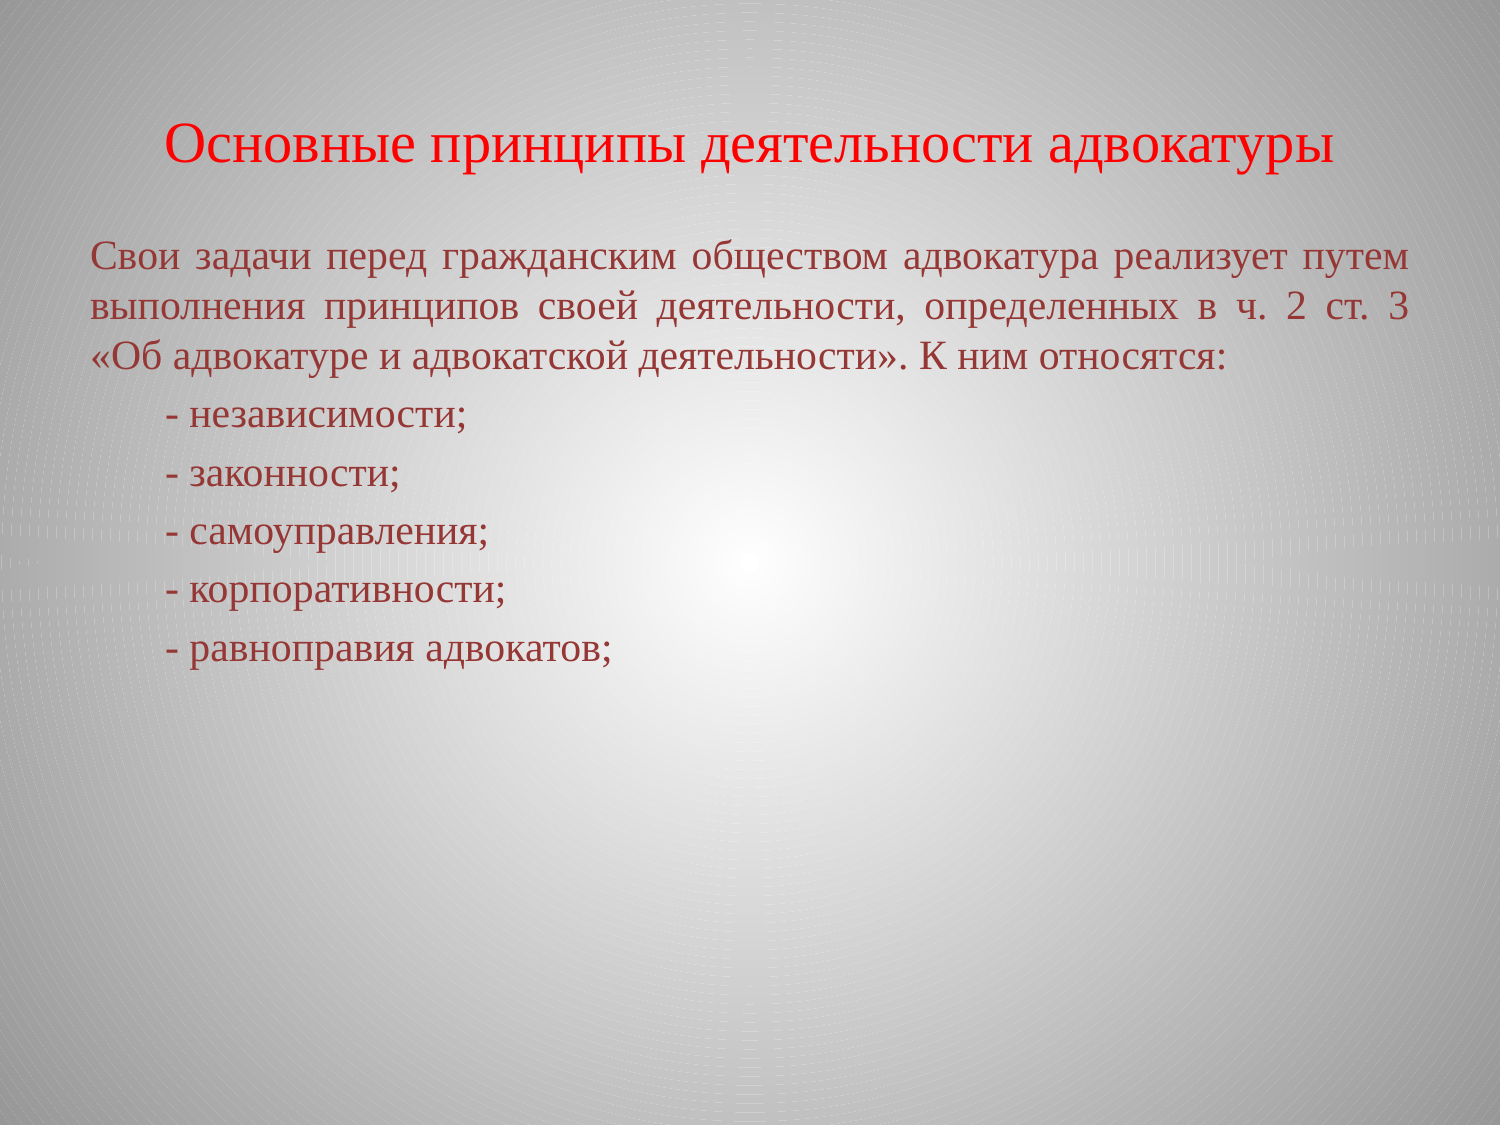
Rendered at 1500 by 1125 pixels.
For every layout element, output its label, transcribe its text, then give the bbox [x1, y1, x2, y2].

list Свои задачи перед гражданским обществом адвокатура реализует путем выполнения принципов своей деятельности, определенных в ч. 2 ст. 3 «Об адвокатуре и адвокатской деятельности». К ним относятся: - независимости; - законности; - самоуправления; - корпоративности; - равноправия адвокатов; [75, 219, 1425, 1005]
title Основные принципы деятельности адвокатуры [75, 45, 1425, 219]
